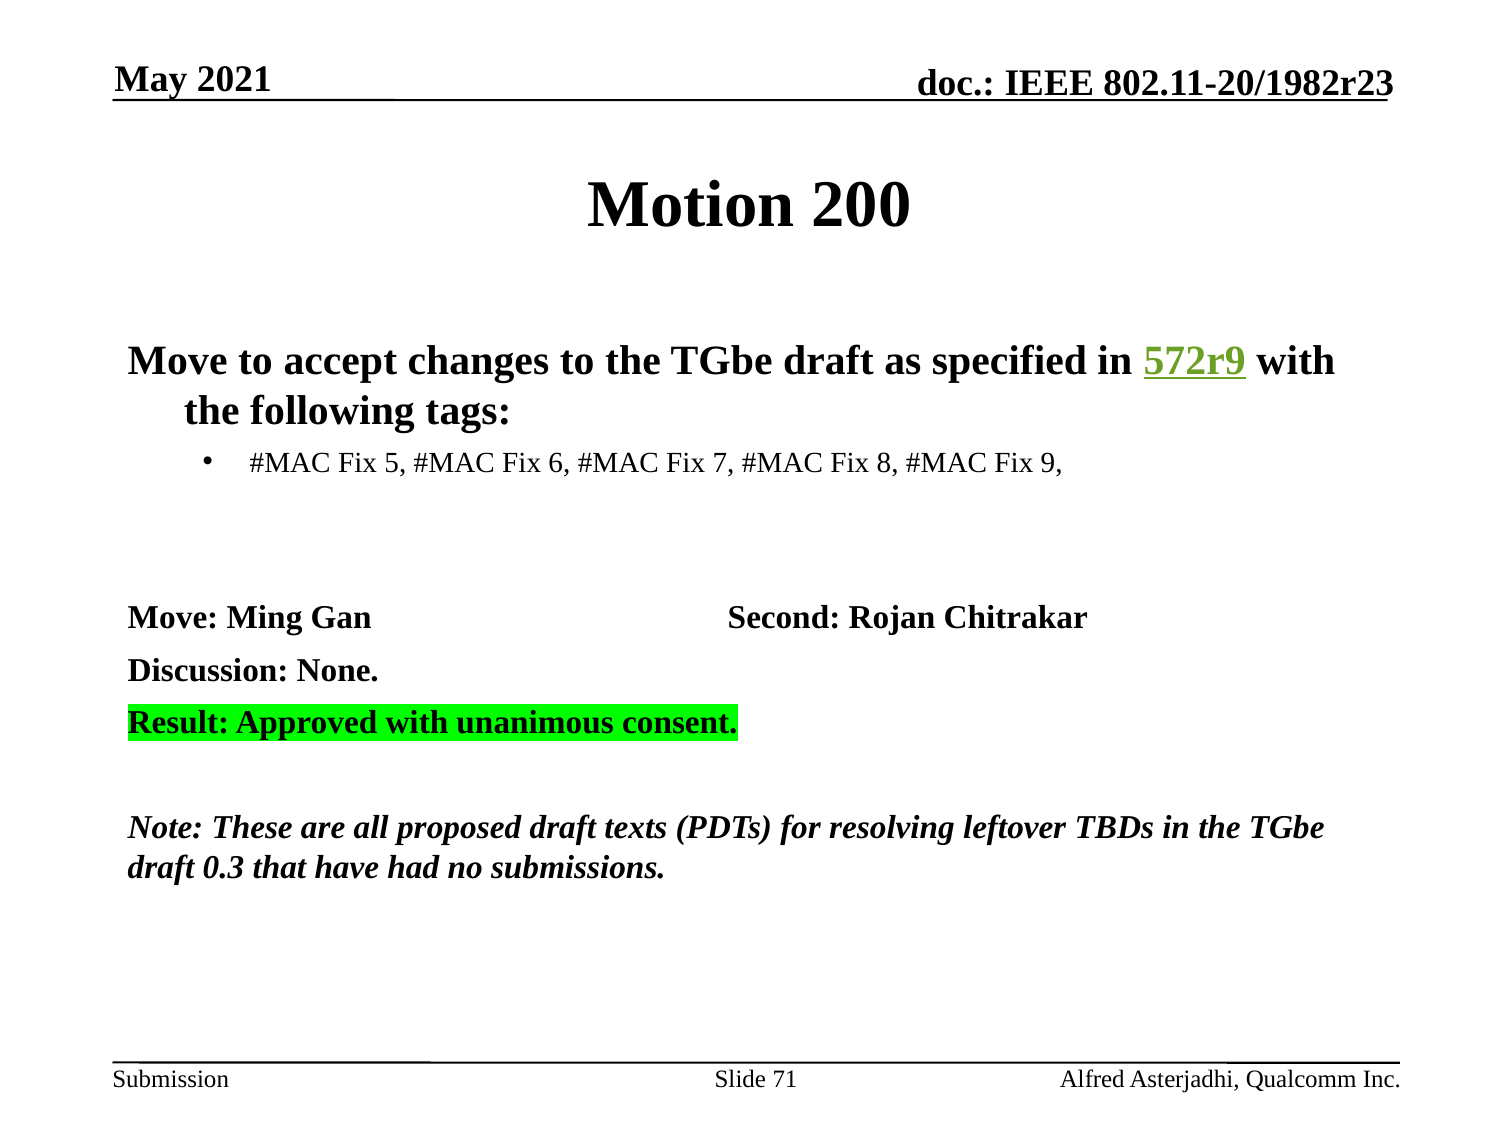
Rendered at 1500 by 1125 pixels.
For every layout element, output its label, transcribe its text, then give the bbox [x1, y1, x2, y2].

list Move to accept changes to the TGbe draft as specified in 572r9 with the following tags: #MAC Fix 5, #MAC Fix 6, #MAC Fix 7, #MAC Fix 8, #MAC Fix 9, Move: Ming Gan Second: Rojan Chitrakar Discussion: None. Result: Approved with unanimous consent. Note: These are all proposed draft texts (PDTs) for resolving leftover TBDs in the TGbe draft 0.3 that have had no submissions. [112, 324, 1388, 1000]
title Motion 200 [112, 112, 1388, 288]
footer Alfred Asterjadhi, Qualcomm Inc. [878, 1061, 1402, 1093]
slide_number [114, 54, 423, 100]
slide_number Slide 71 [712, 1061, 800, 1123]
